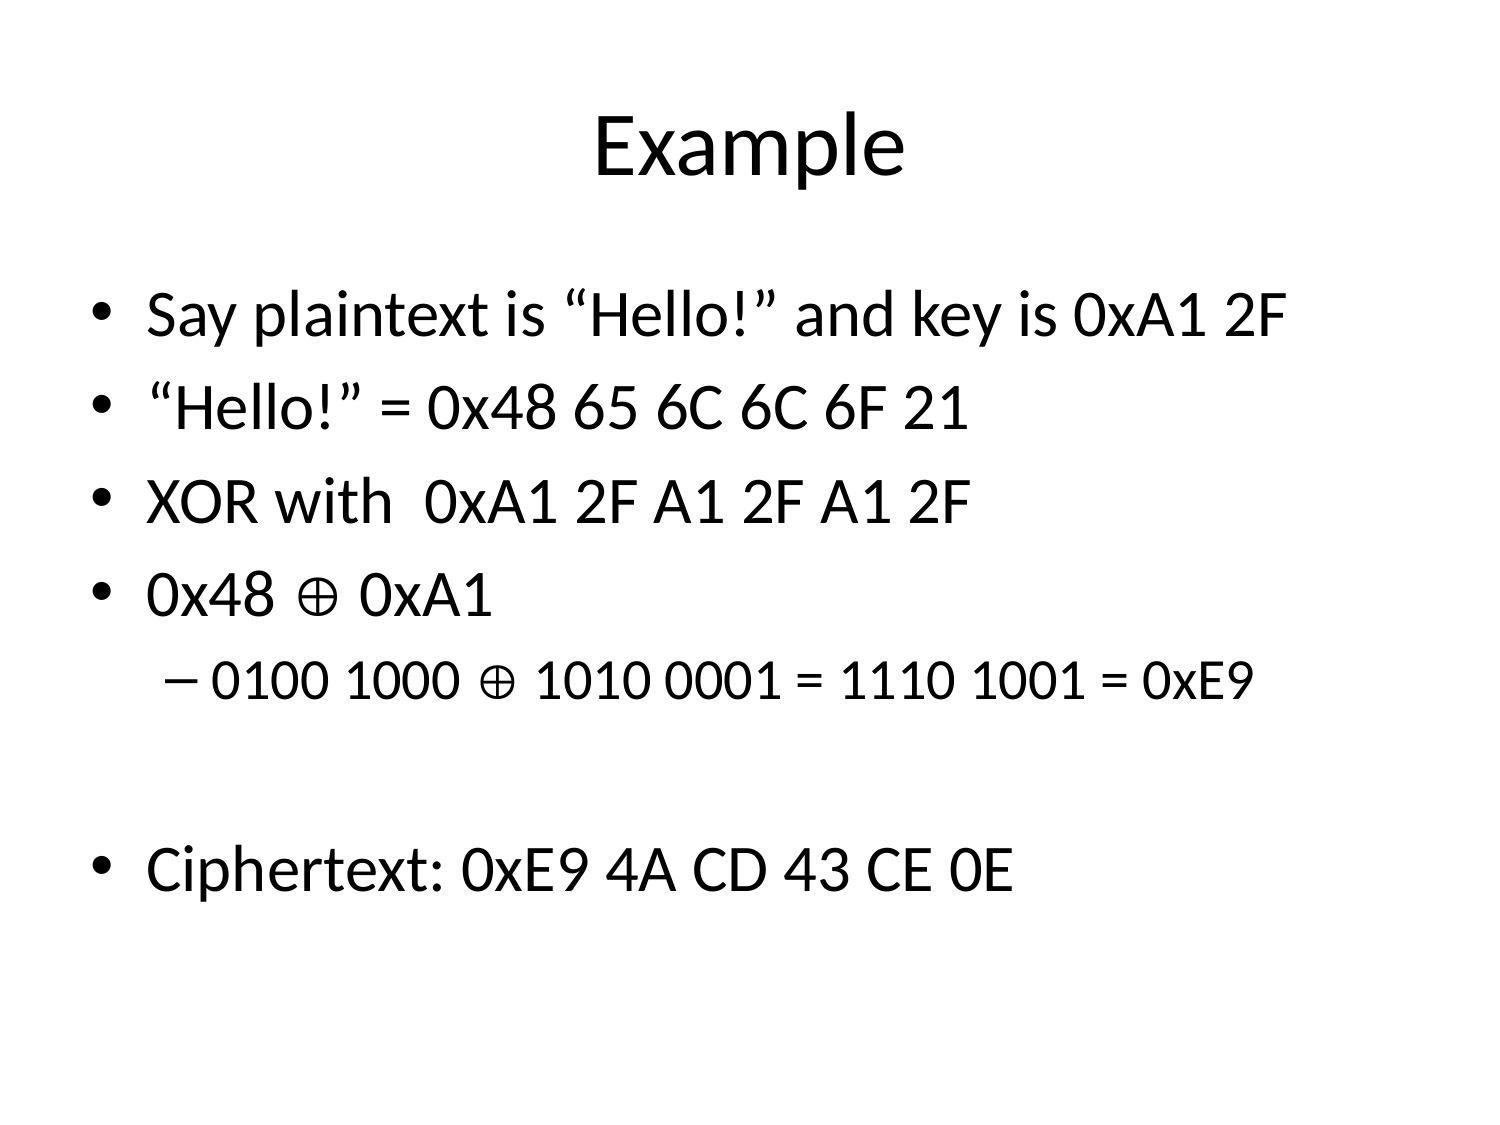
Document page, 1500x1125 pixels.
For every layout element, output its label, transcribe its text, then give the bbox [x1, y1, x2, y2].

title Example [75, 45, 1425, 233]
list Say plaintext is “Hello!” and key is 0xA1 2F “Hello!” = 0x48 65 6C 6C 6F 21 XOR with 0xA1 2F A1 2F A1 2F 0x48  0xA1 0100 1000  1010 0001 = 1110 1001 = 0xE9 Ciphertext: 0xE9 4A CD 43 CE 0E [75, 262, 1425, 1005]
